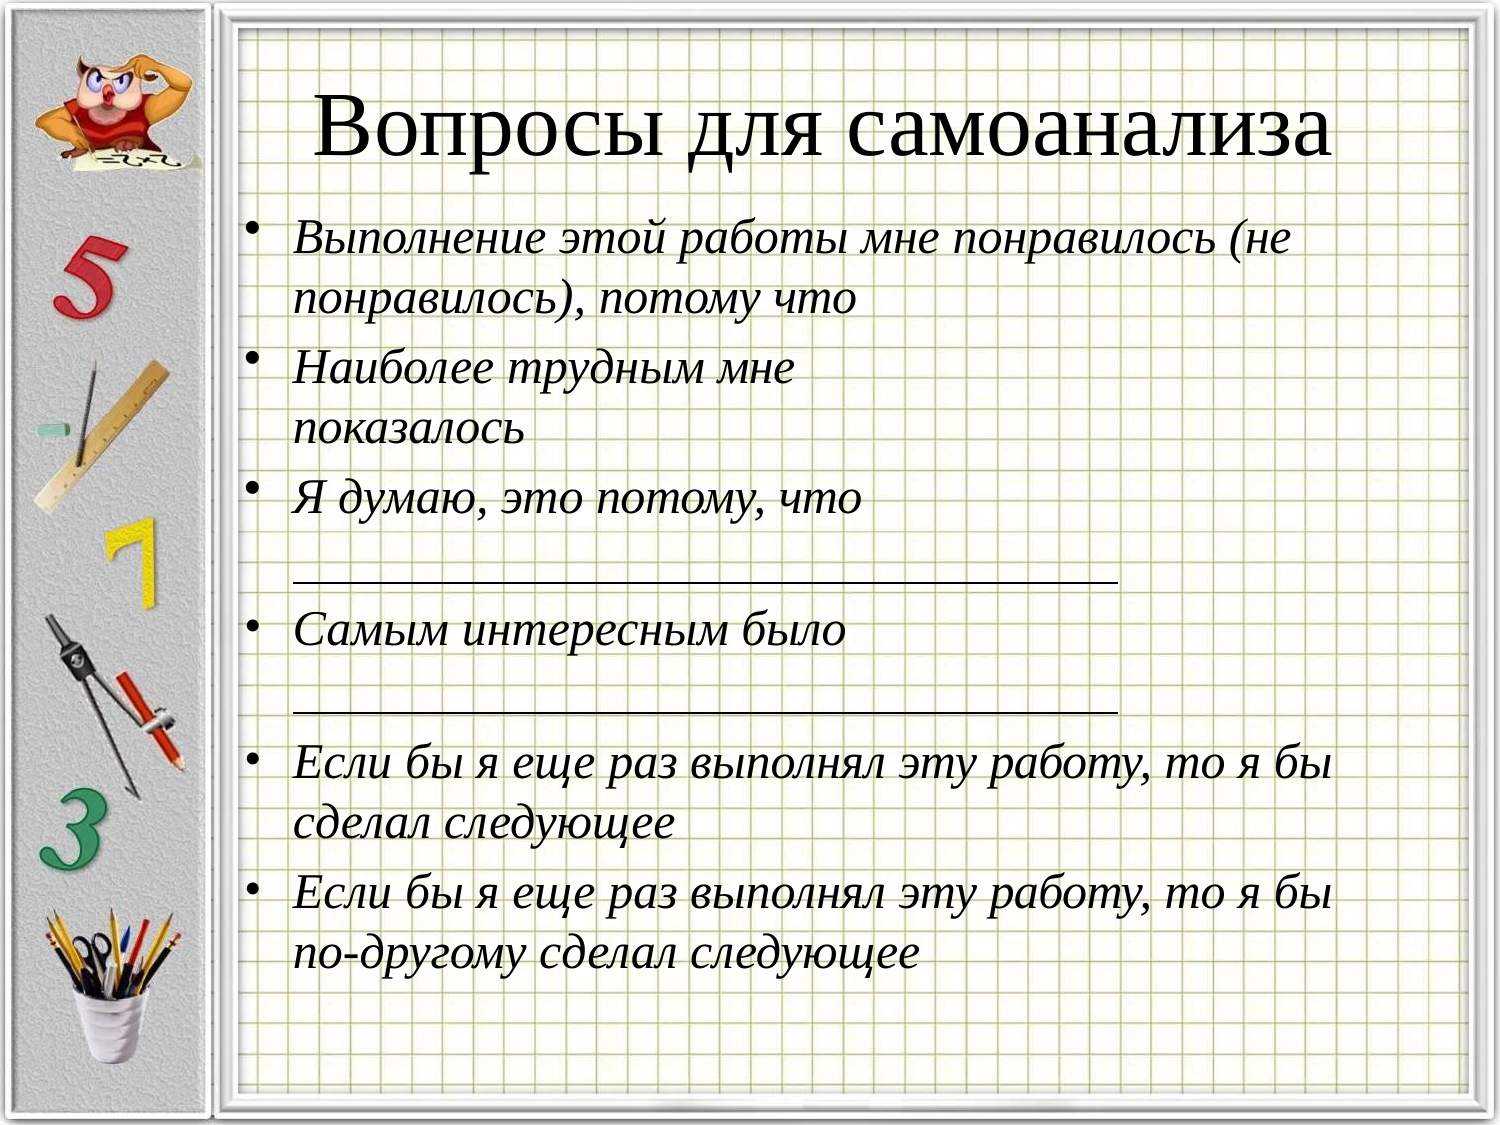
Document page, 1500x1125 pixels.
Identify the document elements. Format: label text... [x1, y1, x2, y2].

text_box Выполнение этой работы мне понравилось (не понравилось), потому что Наиболее трудным мне показалось Я думаю, это потому, что Самым интересным было Если бы я еще раз выполнял эту работу, то я бы сделал следующее Если бы я еще раз выполнял эту работу, то я бы по-другому сделал следующее [242, 201, 1339, 979]
picture [0, 0, 1500, 1125]
title Вопросы для самоанализа [310, 61, 1336, 201]
